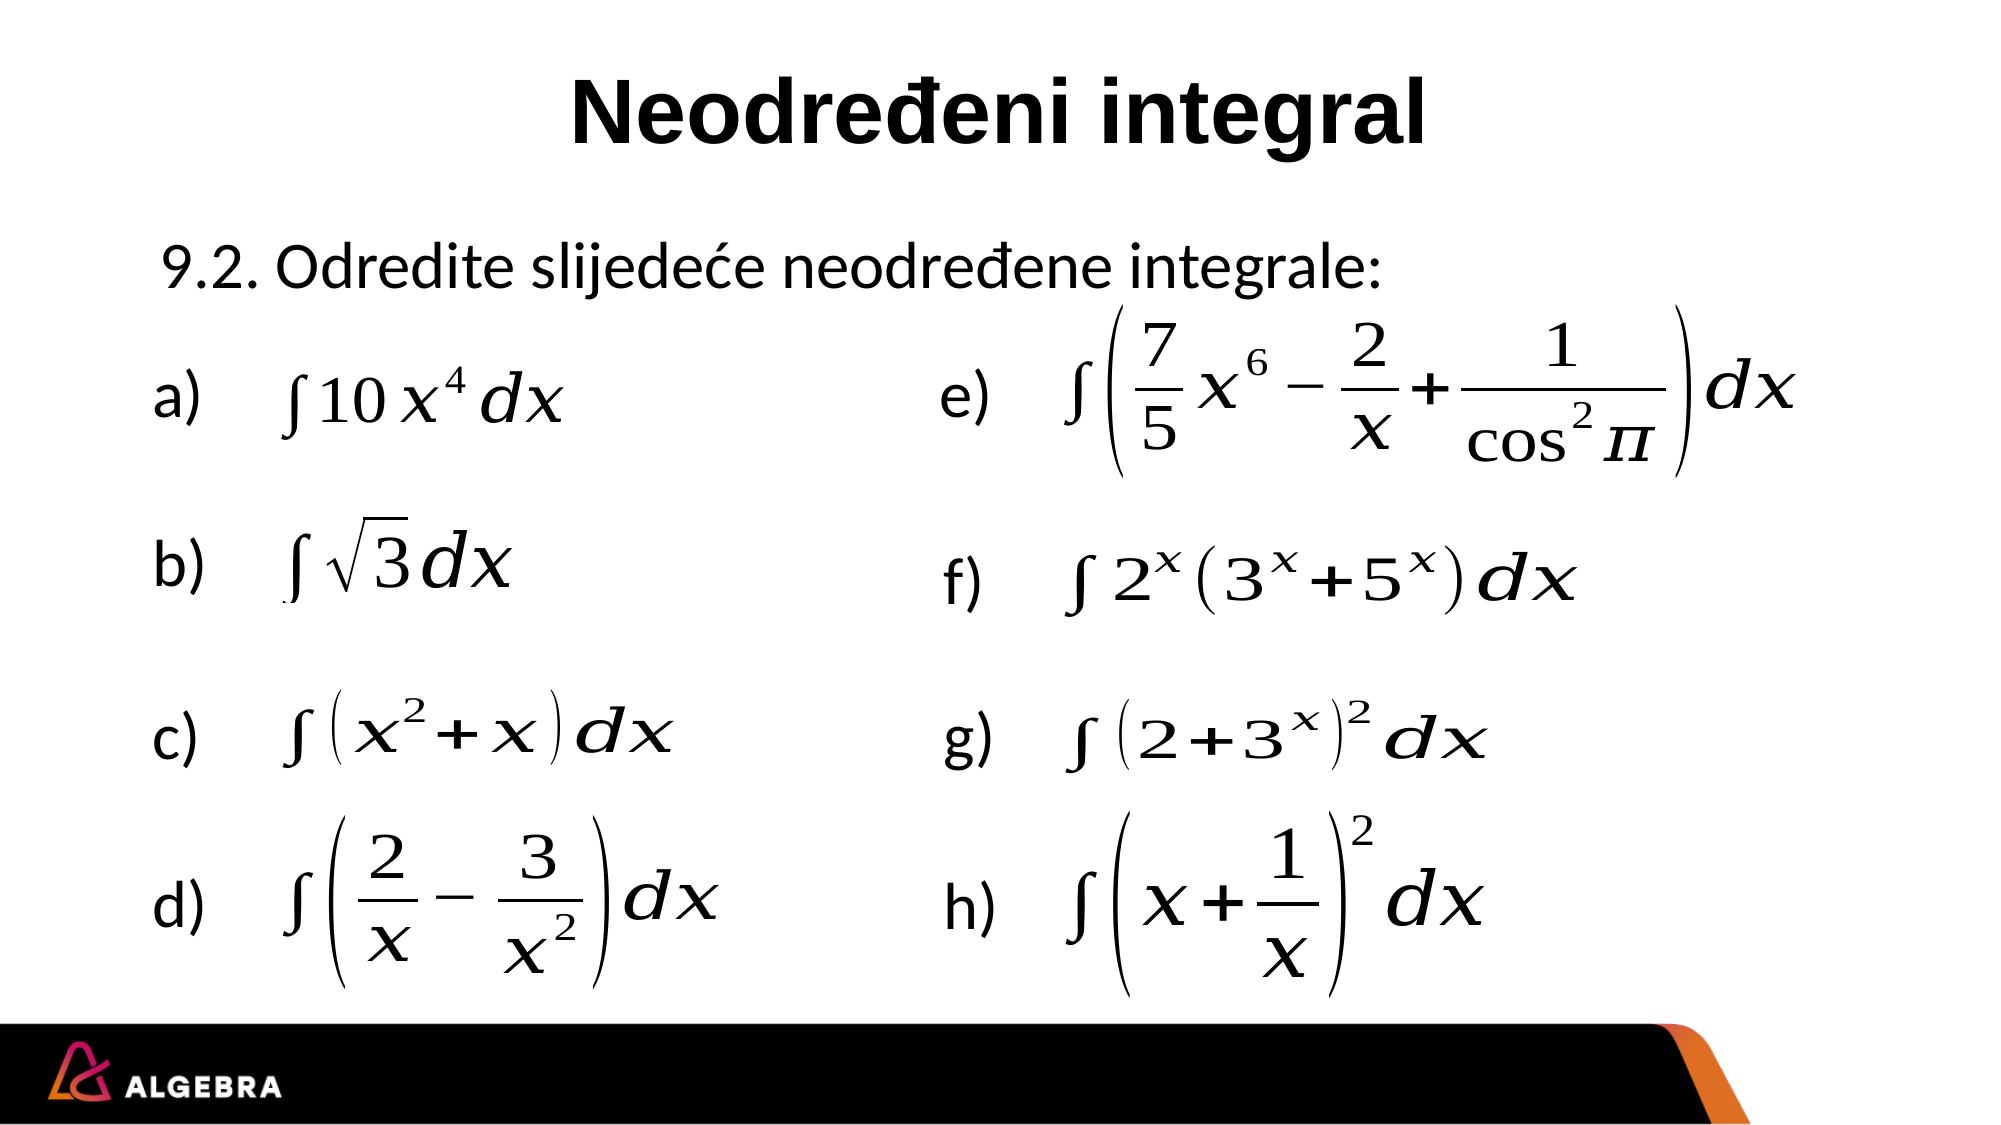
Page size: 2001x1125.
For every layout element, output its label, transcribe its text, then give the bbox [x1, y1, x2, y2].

text_box g) [929, 685, 1041, 780]
text_box h) [929, 855, 1041, 950]
text_box e) [924, 343, 1037, 439]
title Neodređeni integral [137, 4, 1863, 223]
text_box f) [929, 530, 1041, 626]
text_box d) [137, 853, 249, 949]
text_box 9.2. Odredite slijedeće neodređene integrale: [159, 222, 1838, 303]
text_box c) [137, 685, 249, 780]
picture [0, 1023, 1958, 1125]
text_box b) [137, 512, 249, 608]
text_box a) [137, 343, 249, 439]
